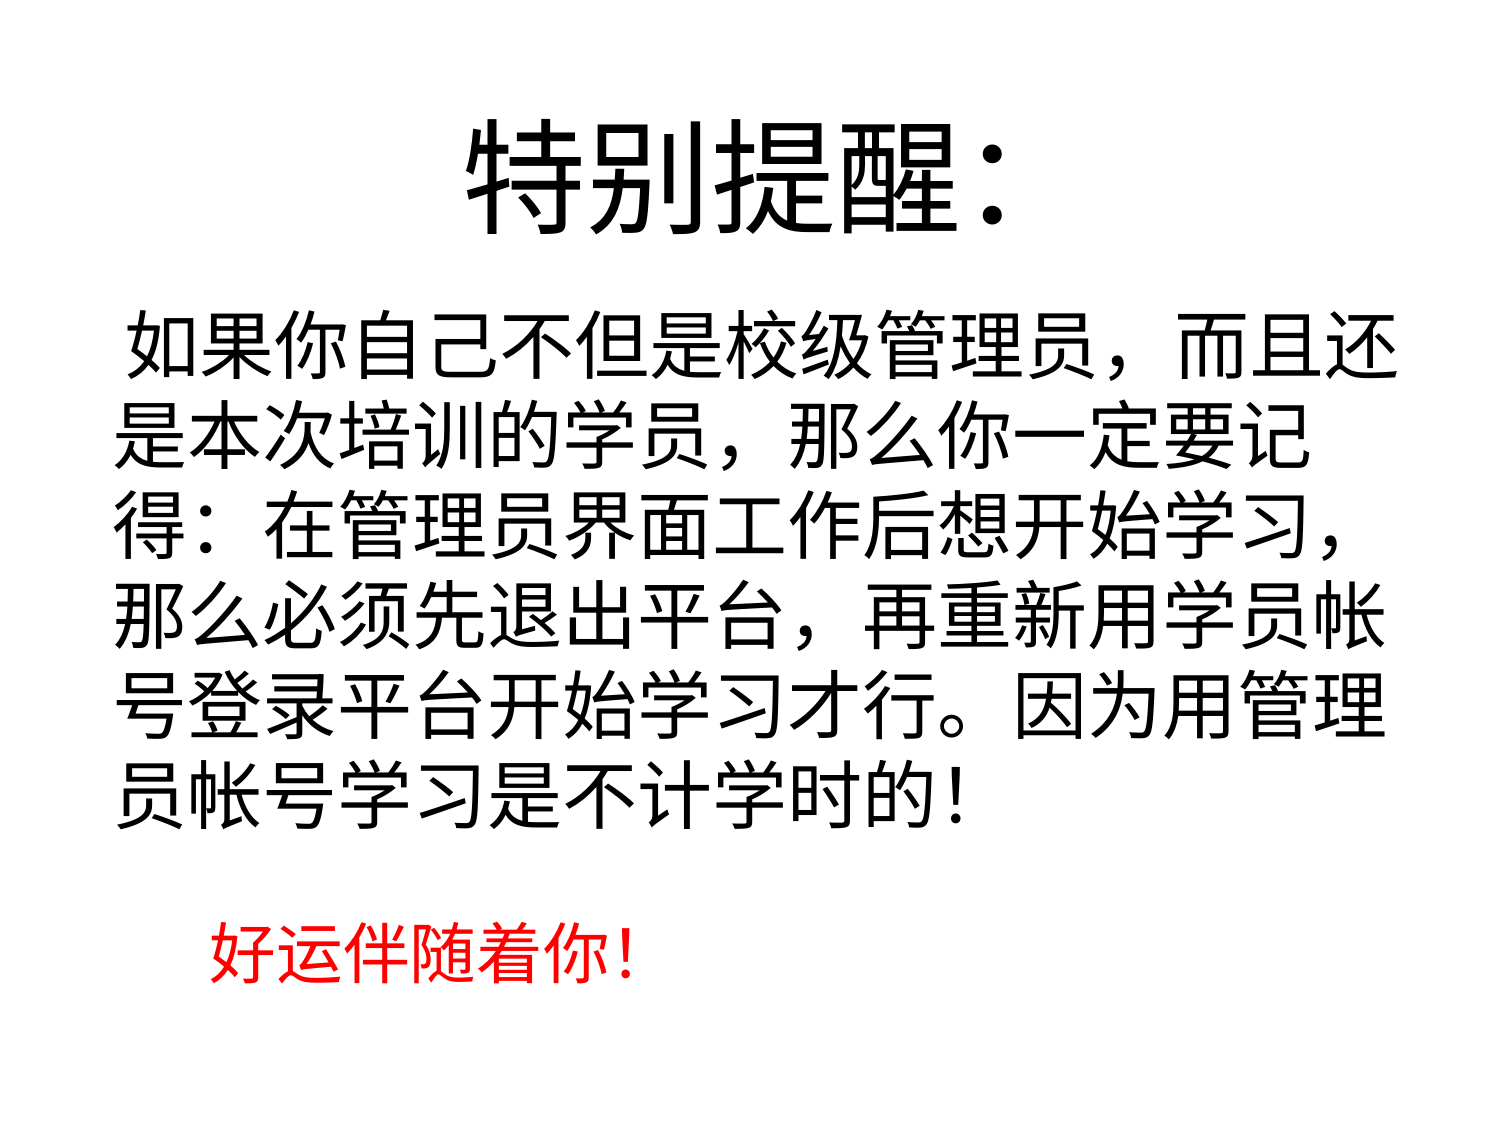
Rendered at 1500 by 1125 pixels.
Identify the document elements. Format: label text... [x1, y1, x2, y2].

text_box 特别提醒： [147, 66, 1401, 284]
text_box 如果你自己不但是校级管理员，而且还是本次培训的学员，那么你一定要记得：在管理员界面工作后想开始学习，那么必须先退出平台，再重新用学员帐号登录平台开始学习才行。因为用管理员帐号学习是不计学时的！ [41, 290, 1460, 858]
text_box 好运伴随着你！ [194, 904, 1306, 1000]
